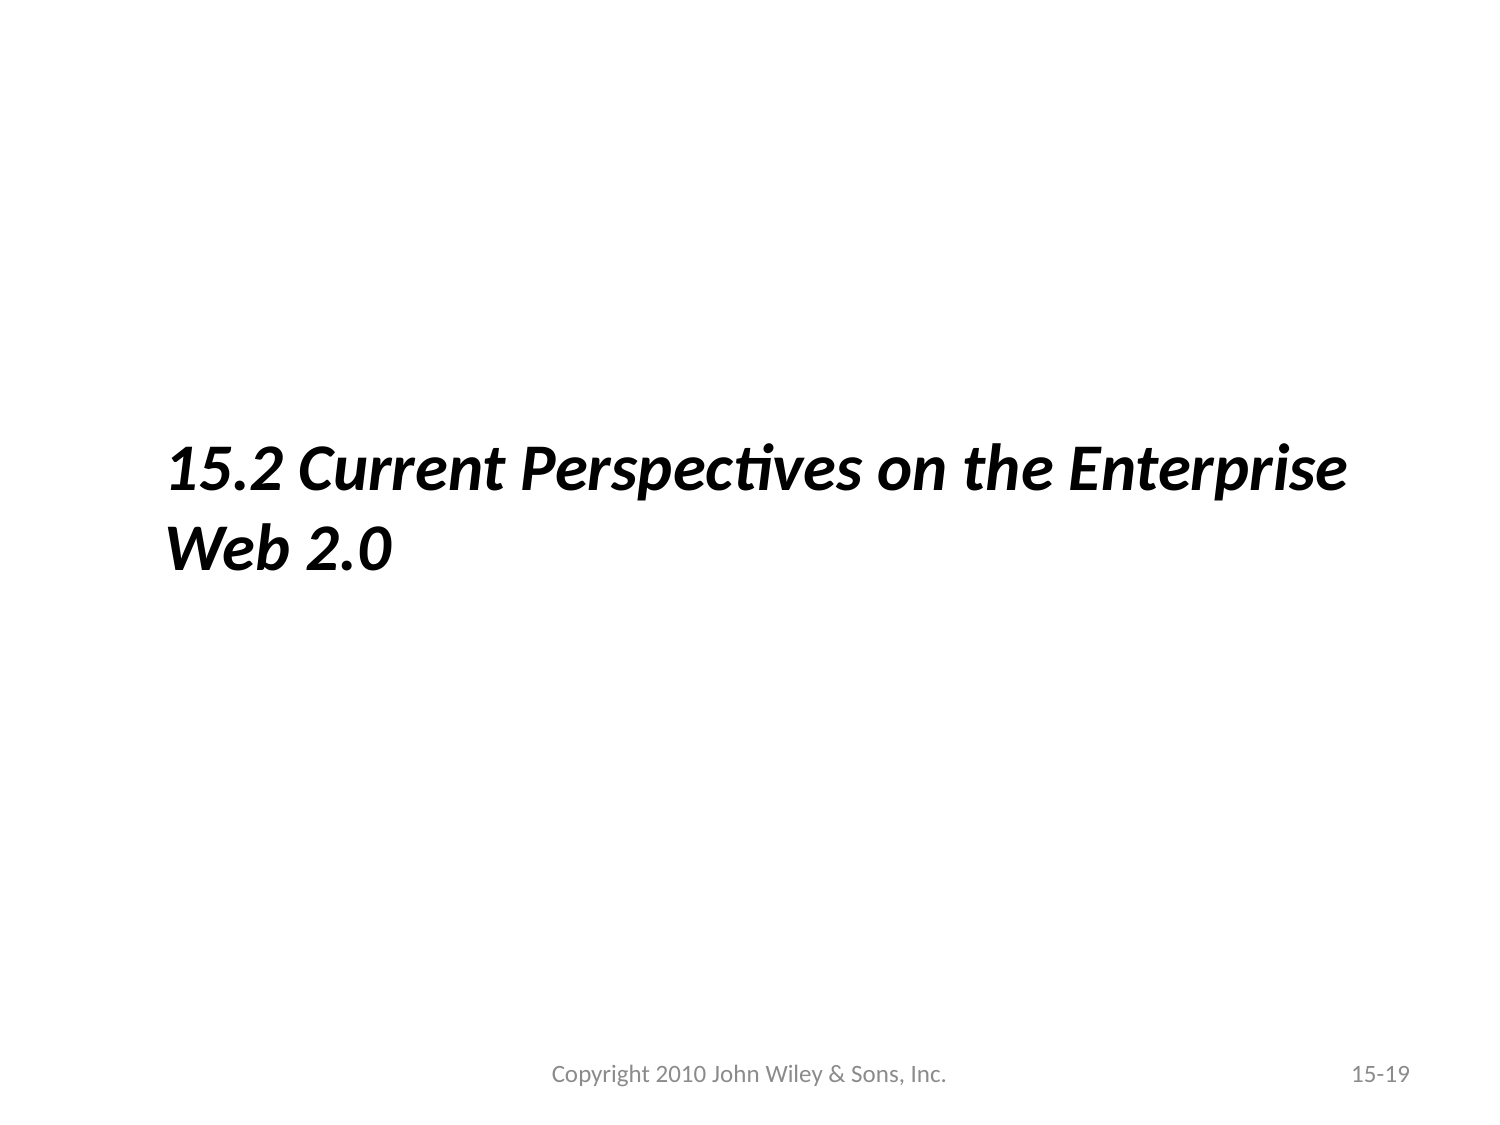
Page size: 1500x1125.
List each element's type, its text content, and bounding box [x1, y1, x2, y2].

slide_number 15-19 [1074, 1042, 1425, 1103]
text_box 15.2 Current Perspectives on the Enterprise Web 2.0 [150, 416, 1400, 592]
footer Copyright 2010 John Wiley & Sons, Inc. [512, 1042, 988, 1103]
